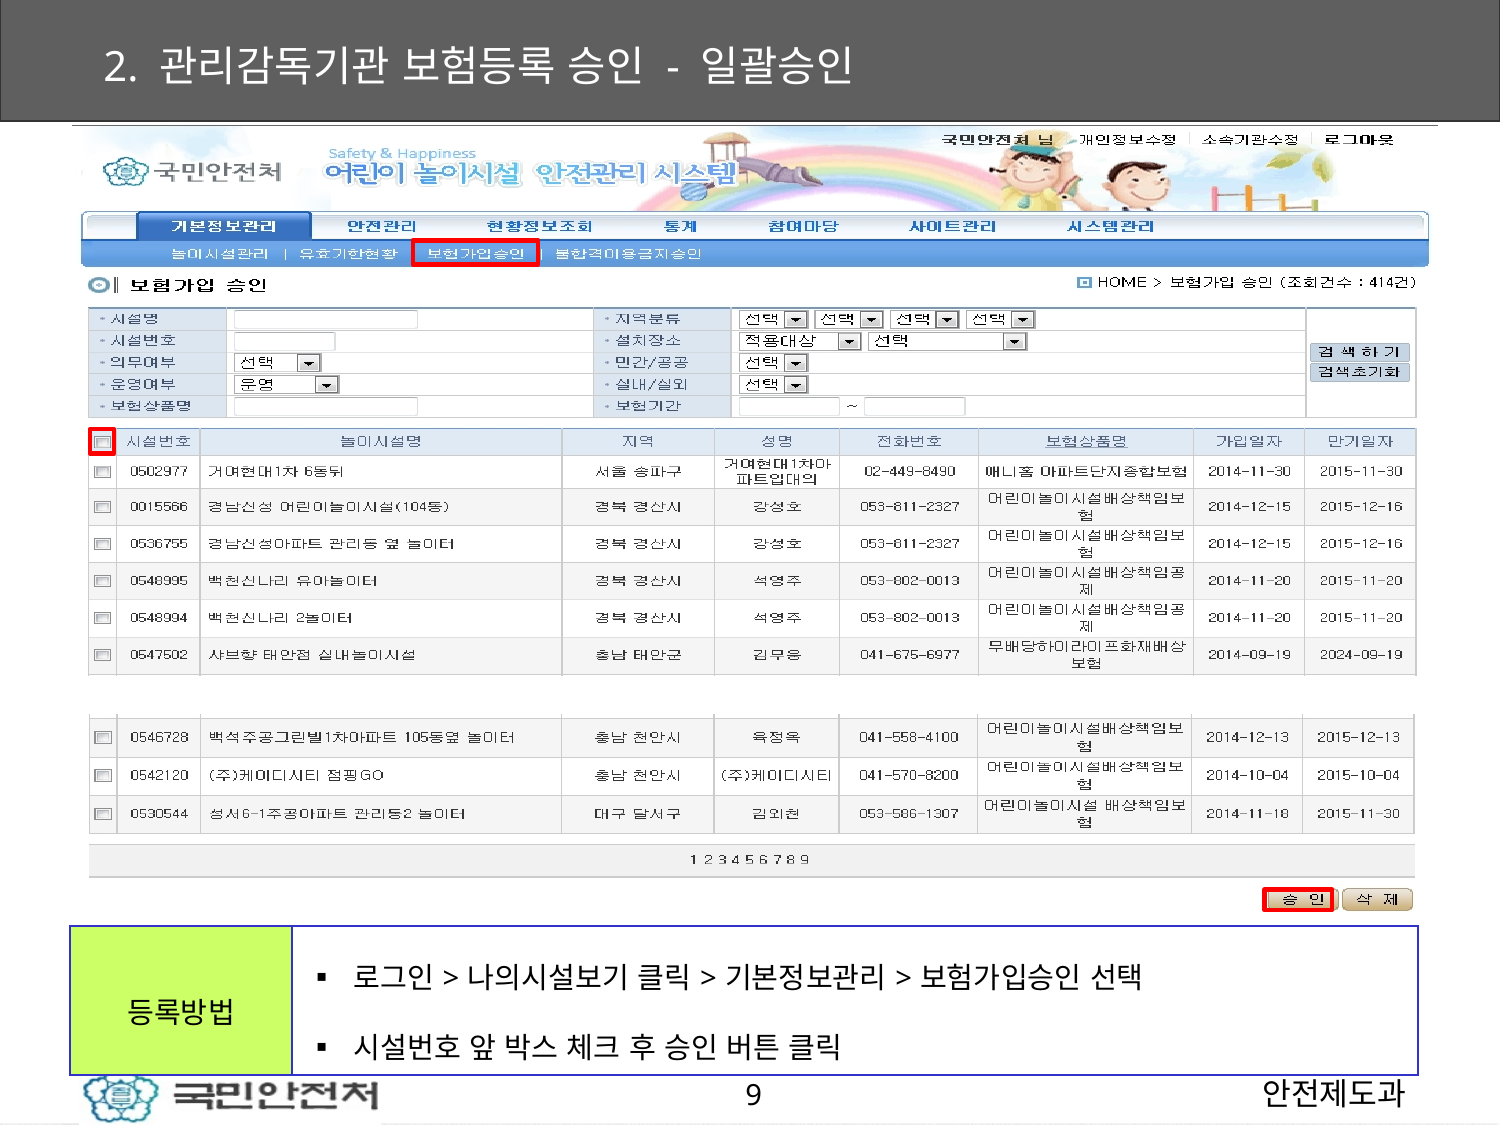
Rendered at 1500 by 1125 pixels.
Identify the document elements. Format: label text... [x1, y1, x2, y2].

picture [77, 714, 1437, 915]
picture [71, 125, 1439, 676]
picture [79, 1076, 534, 1125]
text_box 2. 관리감독기관 보험등록 승인 - 일괄승인 [88, 7, 1374, 123]
slide_number 8 [534, 1076, 973, 1125]
table_header ▪ 로그인>나의시설보기 클릭>기본정보관리>보험가입승인 선택 ▪ 시설번호 앞 박스 체크 후 승인 버튼 클릭 [293, 927, 1417, 1074]
table_header 등록방법 [71, 927, 291, 1074]
